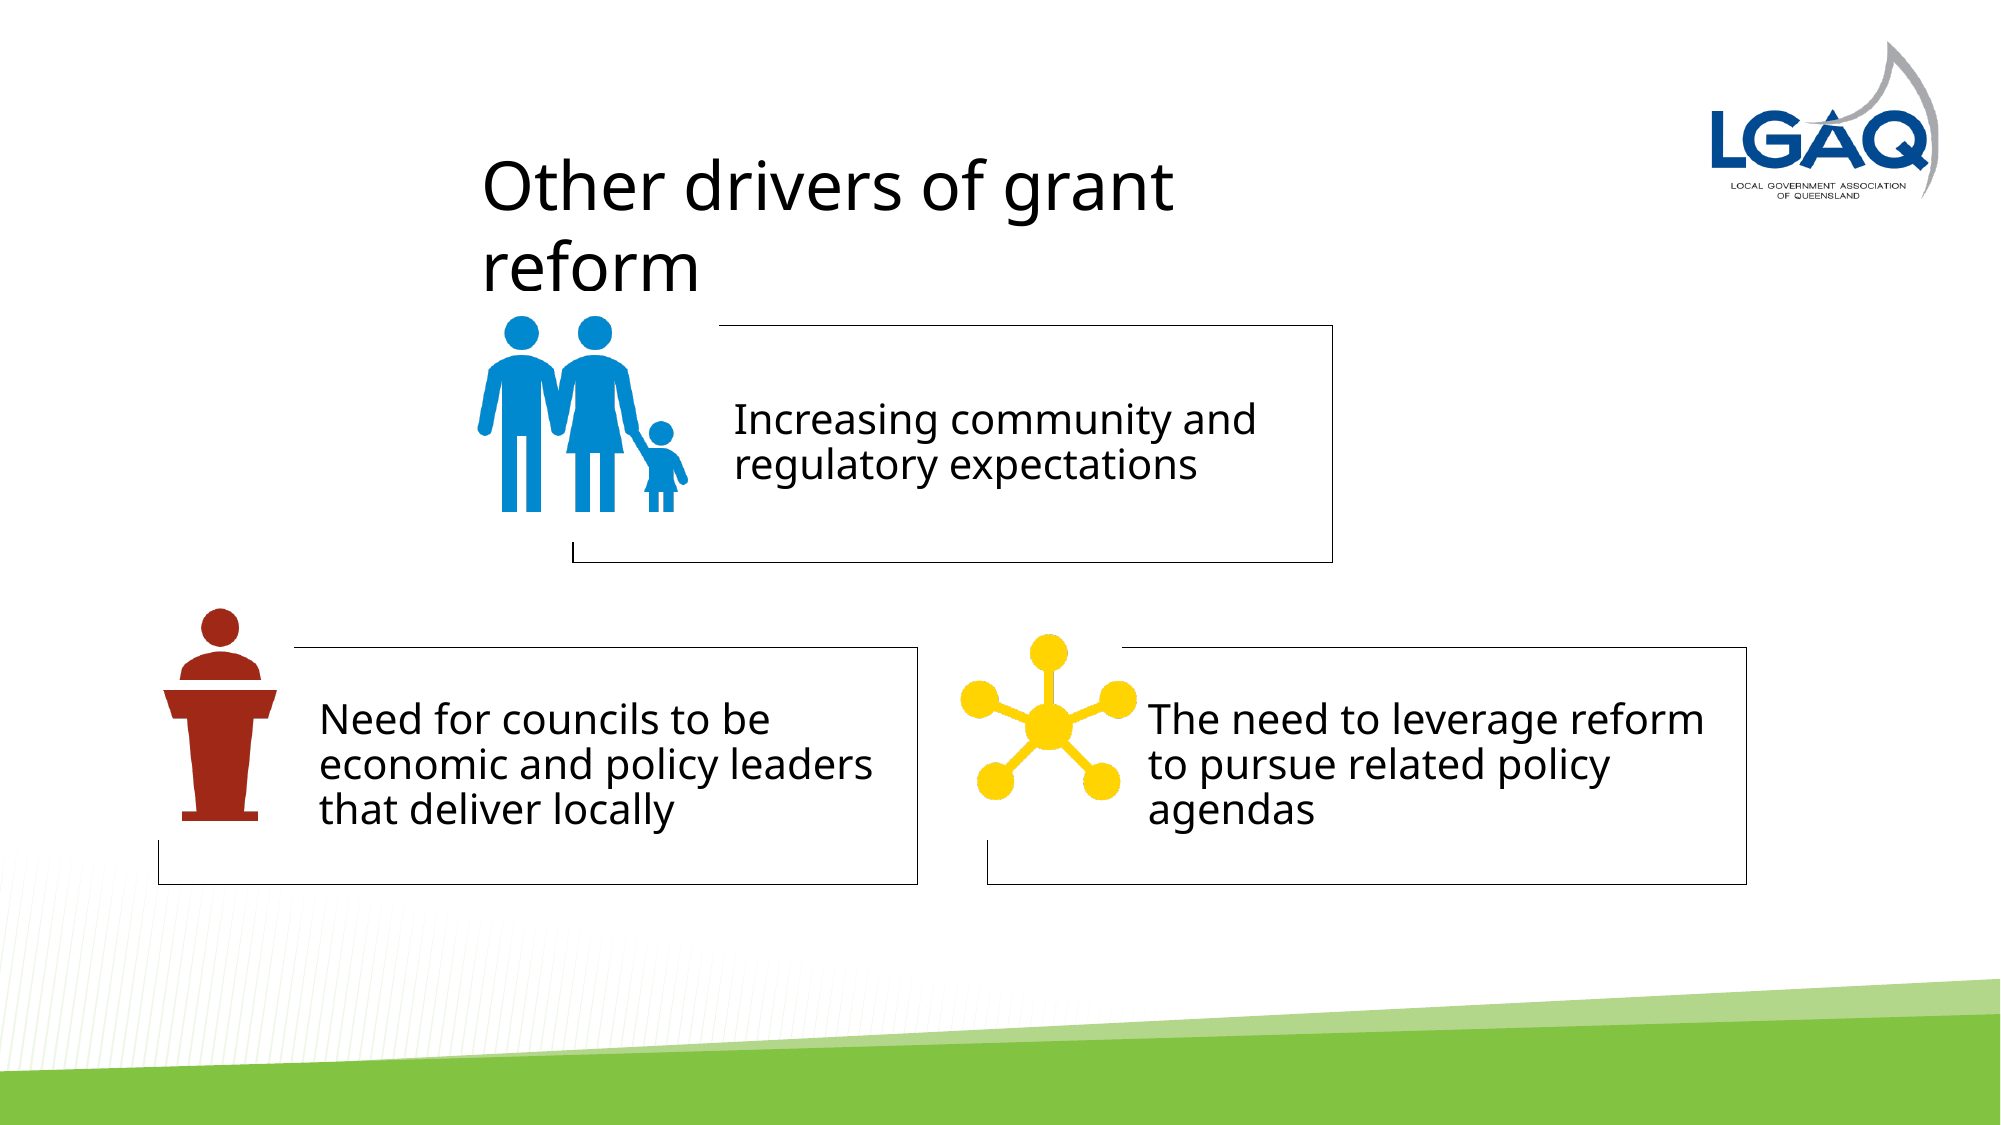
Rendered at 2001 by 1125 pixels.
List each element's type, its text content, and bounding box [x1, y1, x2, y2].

picture [105, 600, 334, 829]
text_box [125, 184, 1748, 968]
picture [936, 604, 1161, 830]
picture [465, 296, 700, 532]
picture [1711, 40, 1939, 200]
title Other drivers of grant reform [479, 140, 1394, 183]
